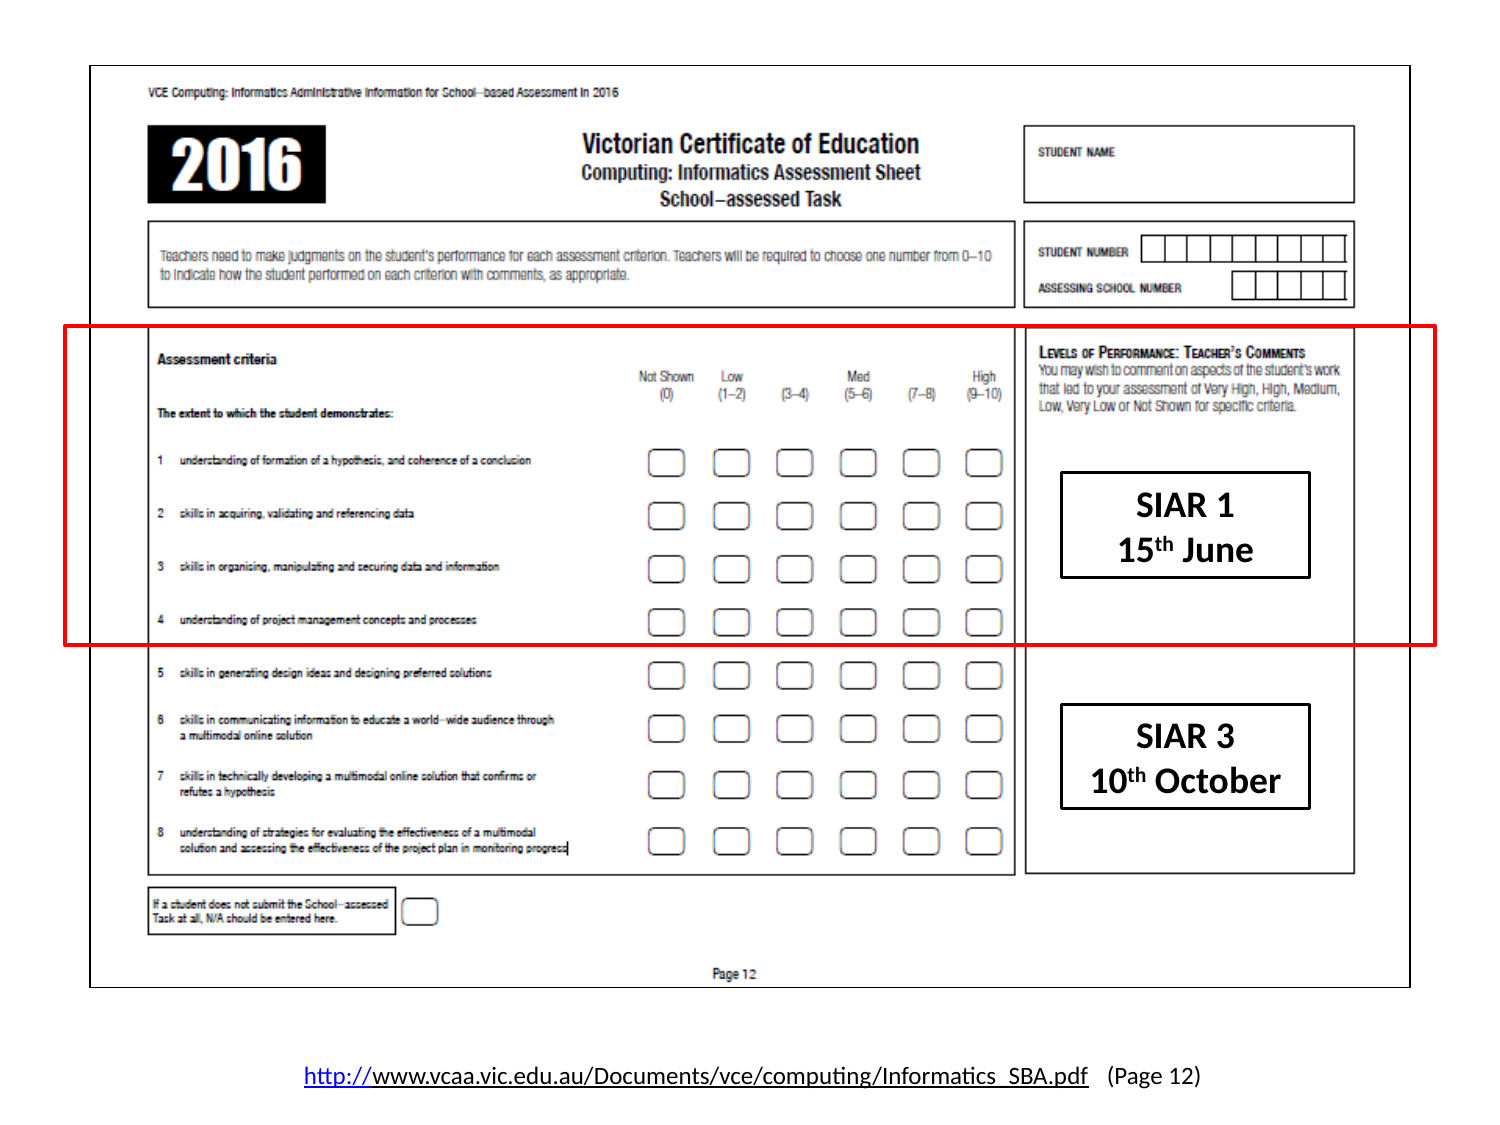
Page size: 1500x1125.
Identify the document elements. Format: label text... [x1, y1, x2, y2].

picture [90, 66, 1410, 987]
text_box http://www.vcaa.vic.edu.au/Documents/vce/computing/Informatics_SBA.pdf (Page 12) [289, 1052, 1329, 1098]
text_box [1413, 324, 1437, 647]
text_box [63, 324, 85, 647]
